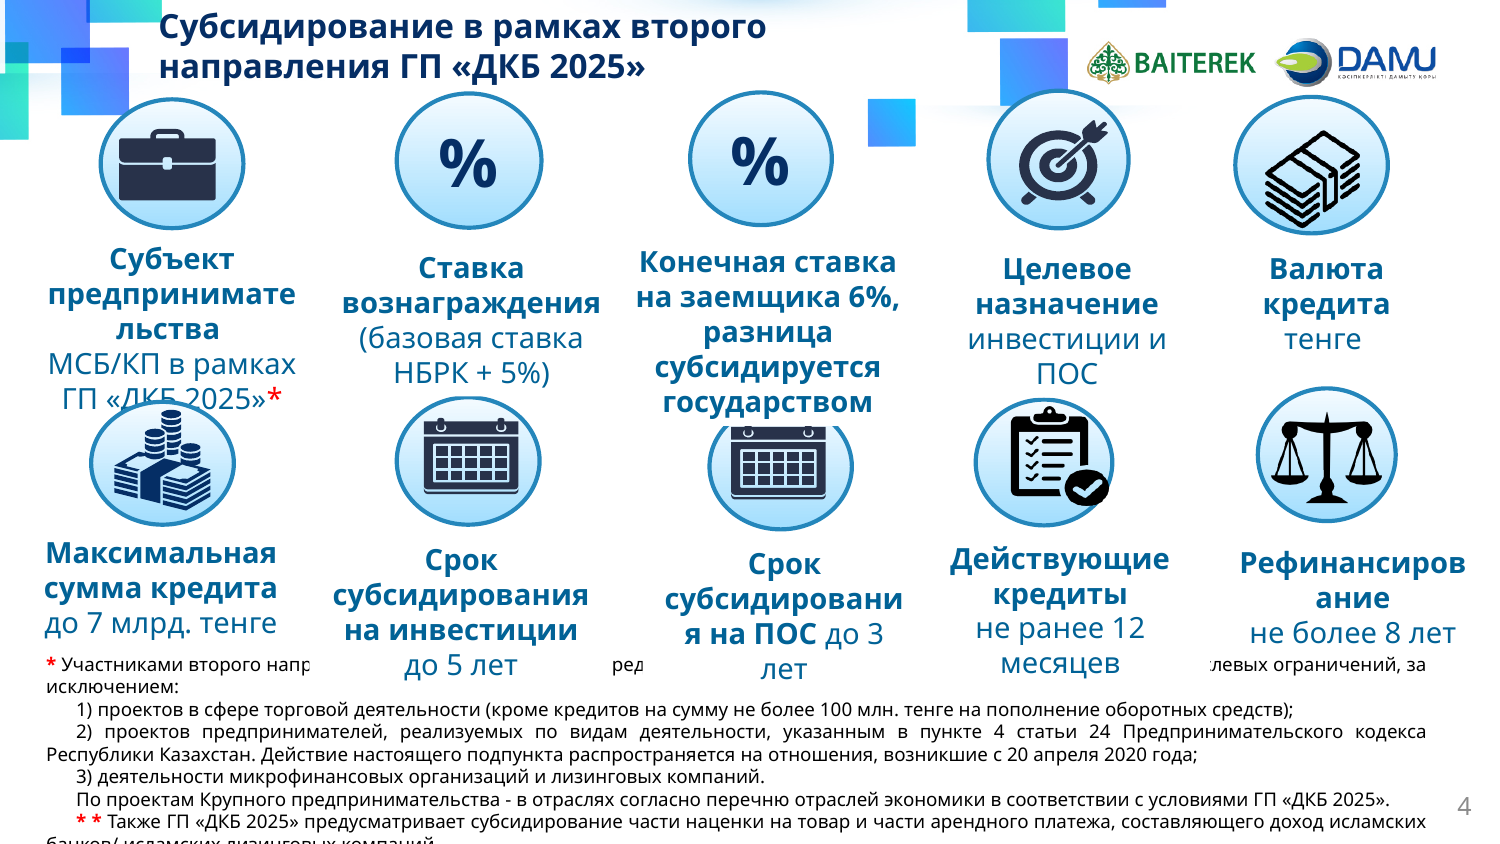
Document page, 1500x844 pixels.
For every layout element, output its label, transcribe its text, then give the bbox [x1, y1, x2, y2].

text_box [1018, 119, 1109, 206]
text_box [1387, 418, 1398, 491]
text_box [118, 128, 216, 201]
picture [999, 406, 1120, 507]
text_box Субъект предпринимательства МСБ/КП в рамках ГП «ДКБ 2025»* [24, 233, 320, 423]
text_box Срок субсидирования на инвестиции до 5 лет [309, 533, 613, 689]
text_box [1255, 419, 1266, 491]
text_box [423, 417, 519, 495]
text_box % [394, 91, 544, 230]
picture [1265, 124, 1360, 234]
text_box [707, 426, 854, 532]
slide_number 4 [1136, 785, 1487, 831]
text_box [1233, 94, 1390, 219]
text_box Рефинансирование не более 8 лет [1224, 536, 1482, 657]
text_box [216, 419, 236, 507]
title Субсидирование в рамках второго направления ГП «ДКБ 2025» [143, 14, 1001, 76]
text_box Максимальная сумма кредита до 7 млрд. тенге [6, 527, 316, 648]
text_box Срок субсидирования на ПОС до 3 лет [642, 537, 927, 693]
text_box % [688, 90, 834, 228]
text_box * Участниками второго направления «ДКБ-2025» являются предприниматели, реализующие собственные проекты без отраслевых ограничений, за исключением: 1) проектов в сфере торговой деятельности (кроме кредитов на сумму не более 100 млн. тенге на пополнение оборотных средств); 2) проектов предпринимателей, реализуемых по видам деятельности, указанным в пункте 4 статьи 24 Предпринимательского кодекса Республики Казахстан. Действие настоящего подпункта распространяется на отношения, возникшие с 20 апреля 2020 года; 3) деятельности микрофинансовых организаций и лизинговых компаний. По проектам Крупного предпринимательства - в отраслях согласно перечню отраслей экономики в соответствии с условиями ГП «ДКБ 2025». * * Также ГП «ДКБ 2025» предусматривает субсидирование части наценки на товар и части арендного платежа, составляющего доход исламских банков/ исламских лизинговых компаний. [31, 644, 1441, 844]
text_box [126, 399, 199, 408]
picture [1271, 397, 1383, 518]
text_box Конечная ставка на заемщика 6%, разница субсидируется государством [603, 236, 933, 426]
text_box [98, 97, 246, 231]
text_box [394, 397, 542, 527]
text_box [1011, 398, 1077, 405]
text_box [973, 416, 996, 510]
text_box [986, 88, 1131, 231]
text_box Ставка вознаграждения (базовая ставка НБРК + 5%) [308, 241, 603, 397]
text_box [1292, 386, 1362, 395]
text_box Действующие кредиты не ранее 12 месяцев [910, 532, 1210, 688]
text_box Целевое назначение инвестиции и ПОС [933, 243, 1201, 398]
text_box [89, 419, 109, 507]
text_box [114, 409, 211, 511]
text_box [127, 519, 198, 527]
text_box Валюта кредита тенге [1213, 243, 1441, 363]
text_box [998, 512, 1087, 528]
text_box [730, 423, 826, 500]
